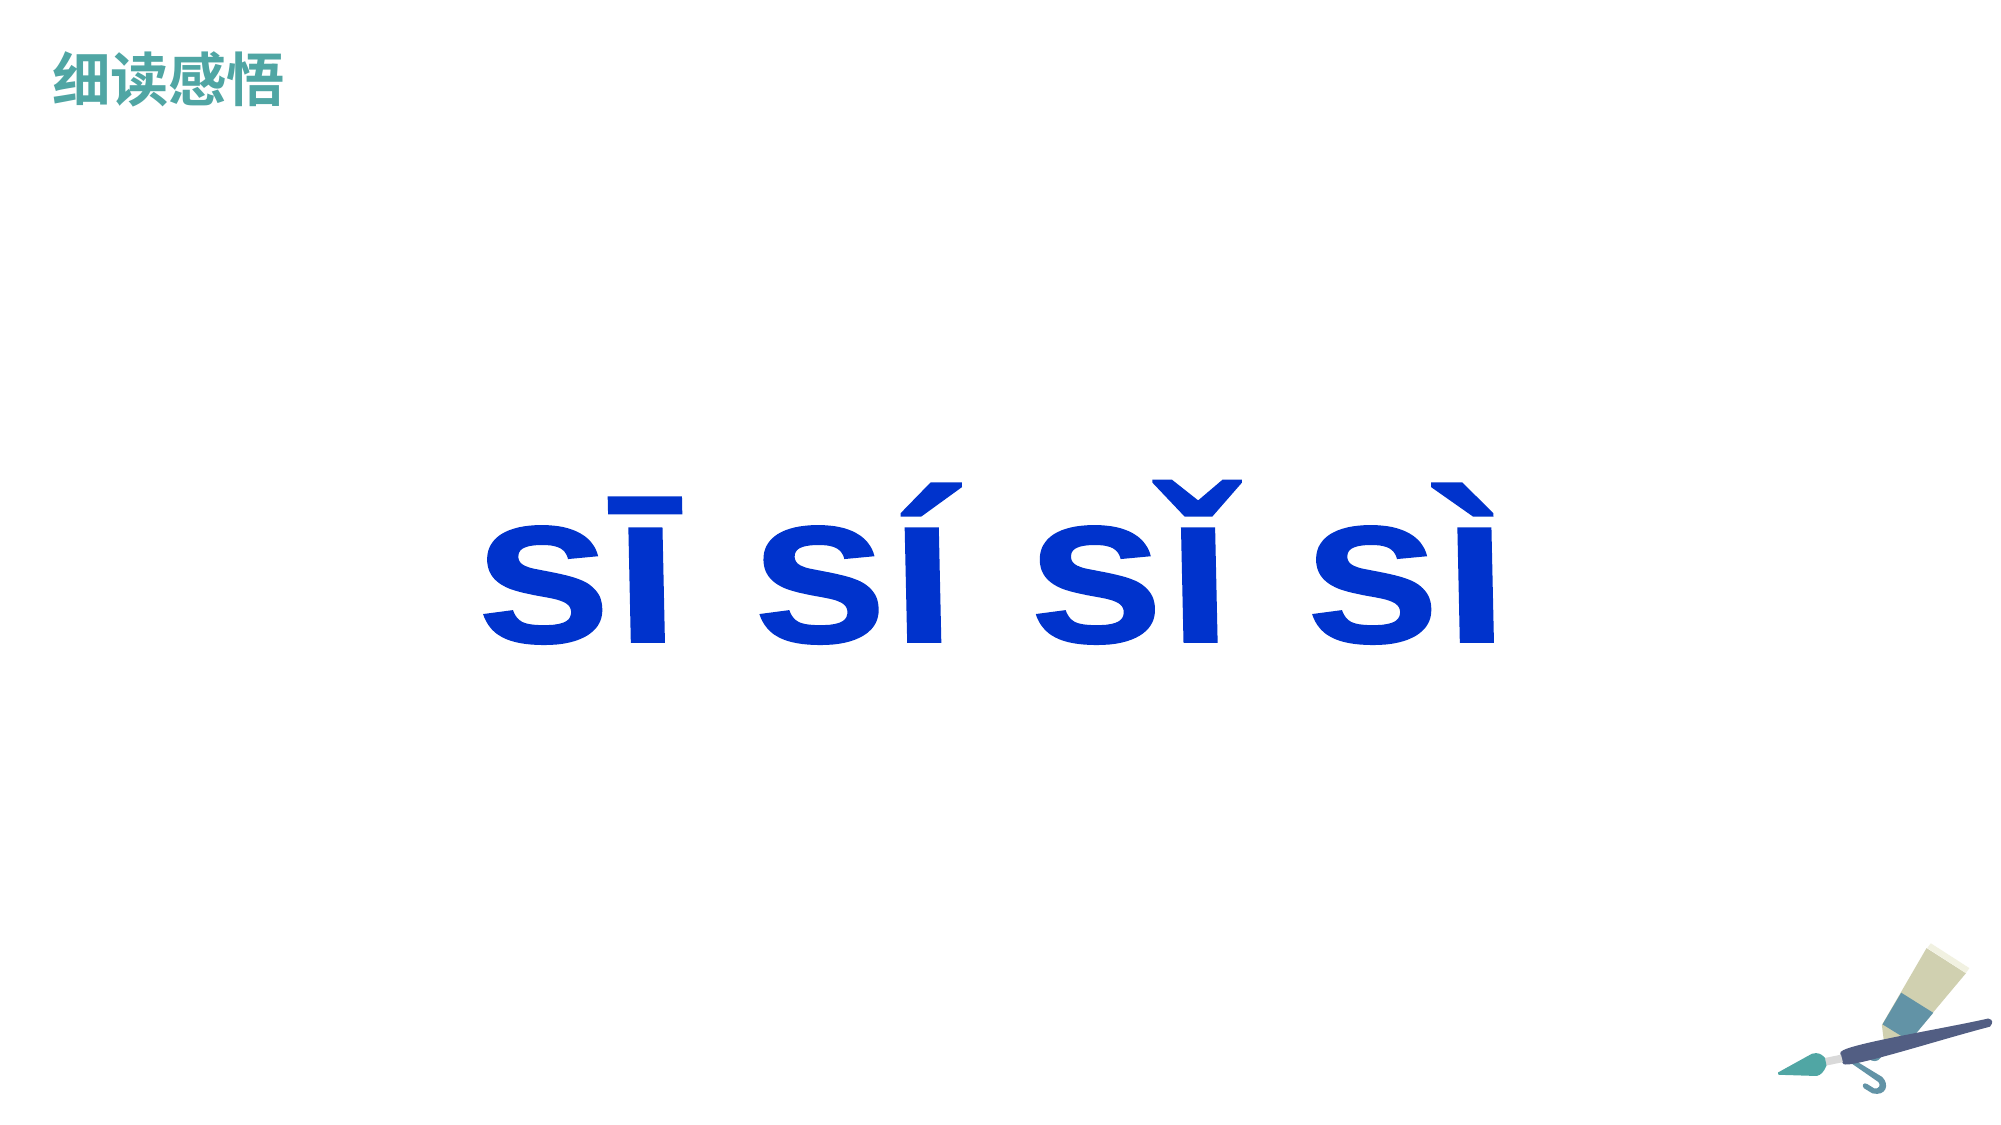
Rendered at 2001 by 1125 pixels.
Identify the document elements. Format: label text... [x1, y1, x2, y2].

text_box 细读感悟 [37, 35, 301, 121]
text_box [1811, 945, 1974, 1125]
